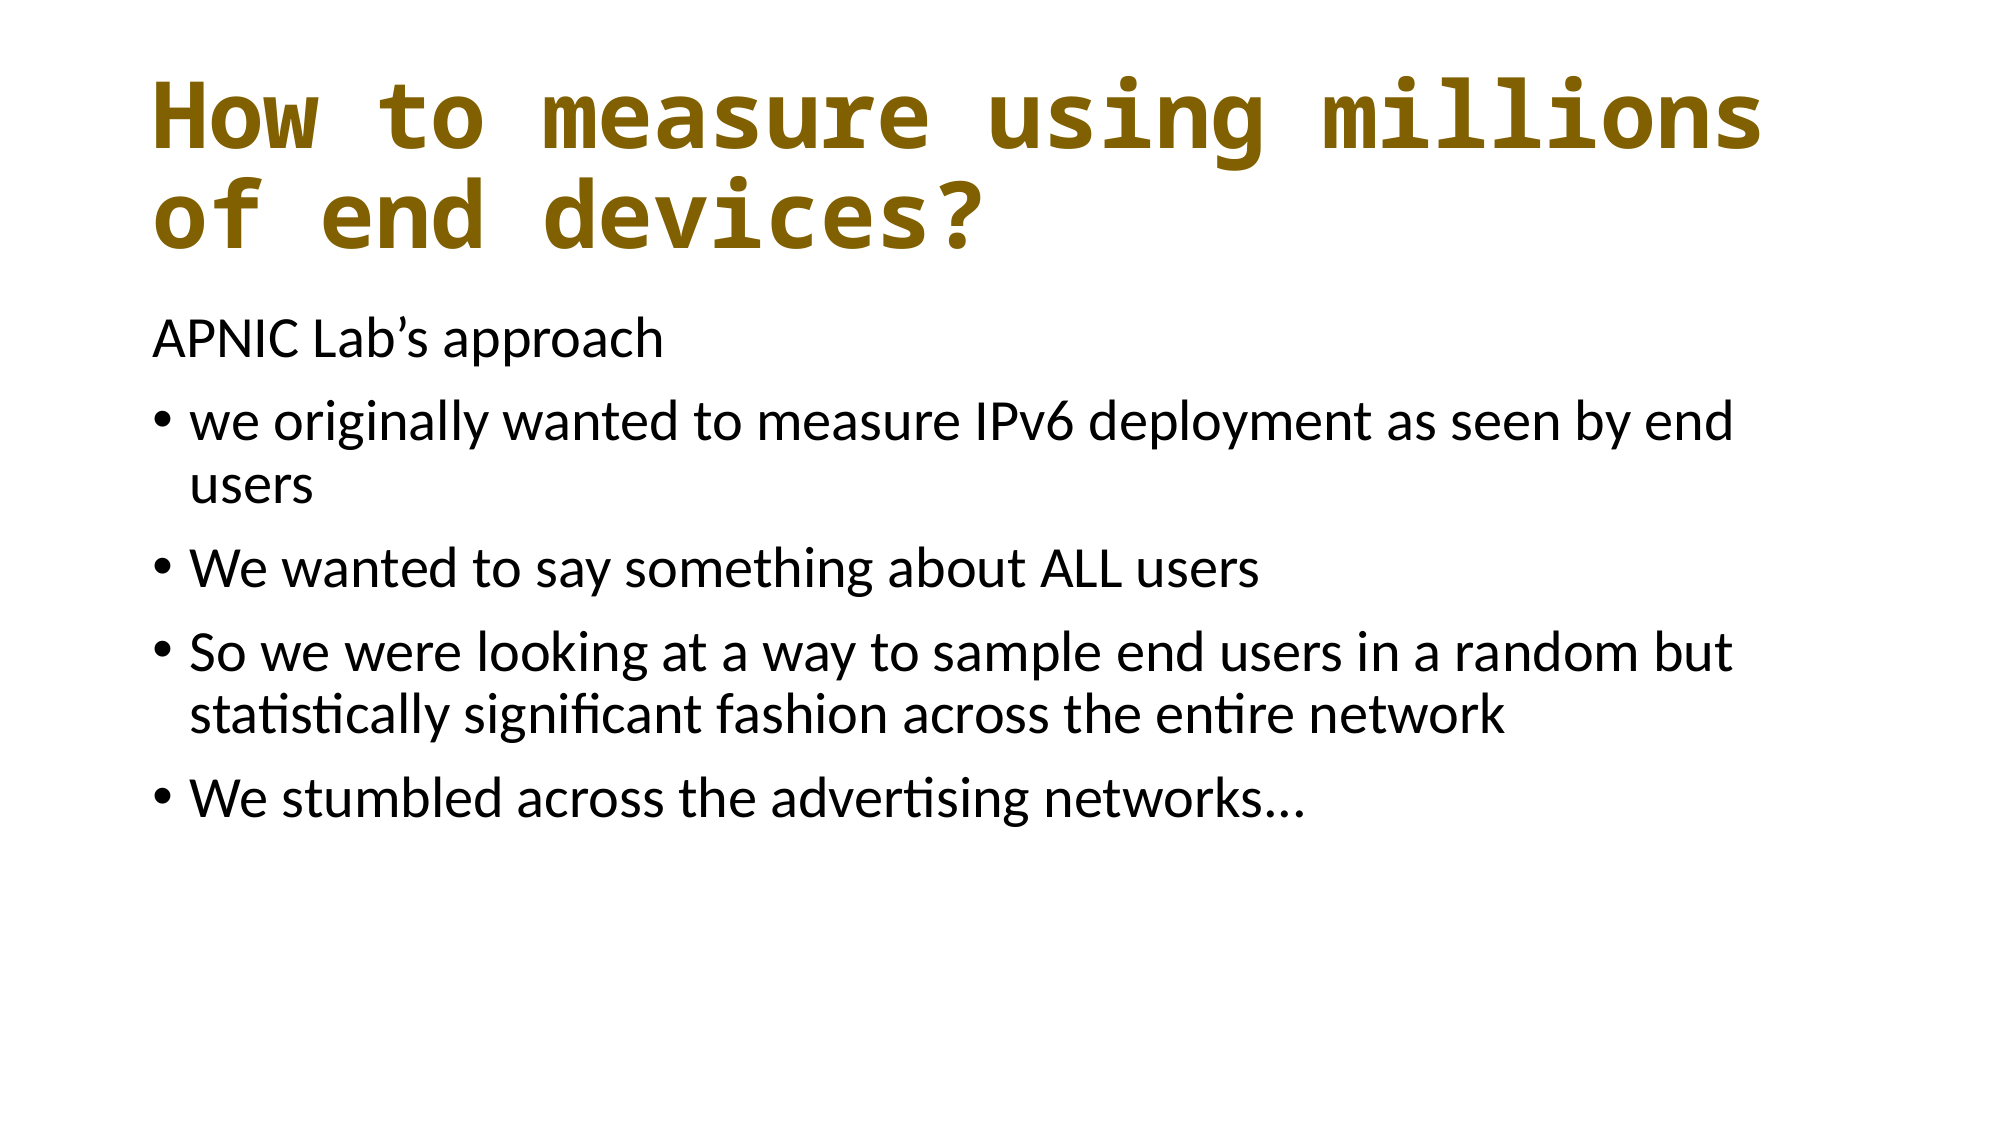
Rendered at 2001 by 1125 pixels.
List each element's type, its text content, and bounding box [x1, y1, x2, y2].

list APNIC Lab’s approach we originally wanted to measure IPv6 deployment as seen by end users We wanted to say something about ALL users So we were looking at a way to sample end users in a random but statistically significant fashion across the entire network We stumbled across the advertising networks... [137, 299, 1863, 1014]
title How to measure using millions of end devices? [137, 59, 1863, 278]
